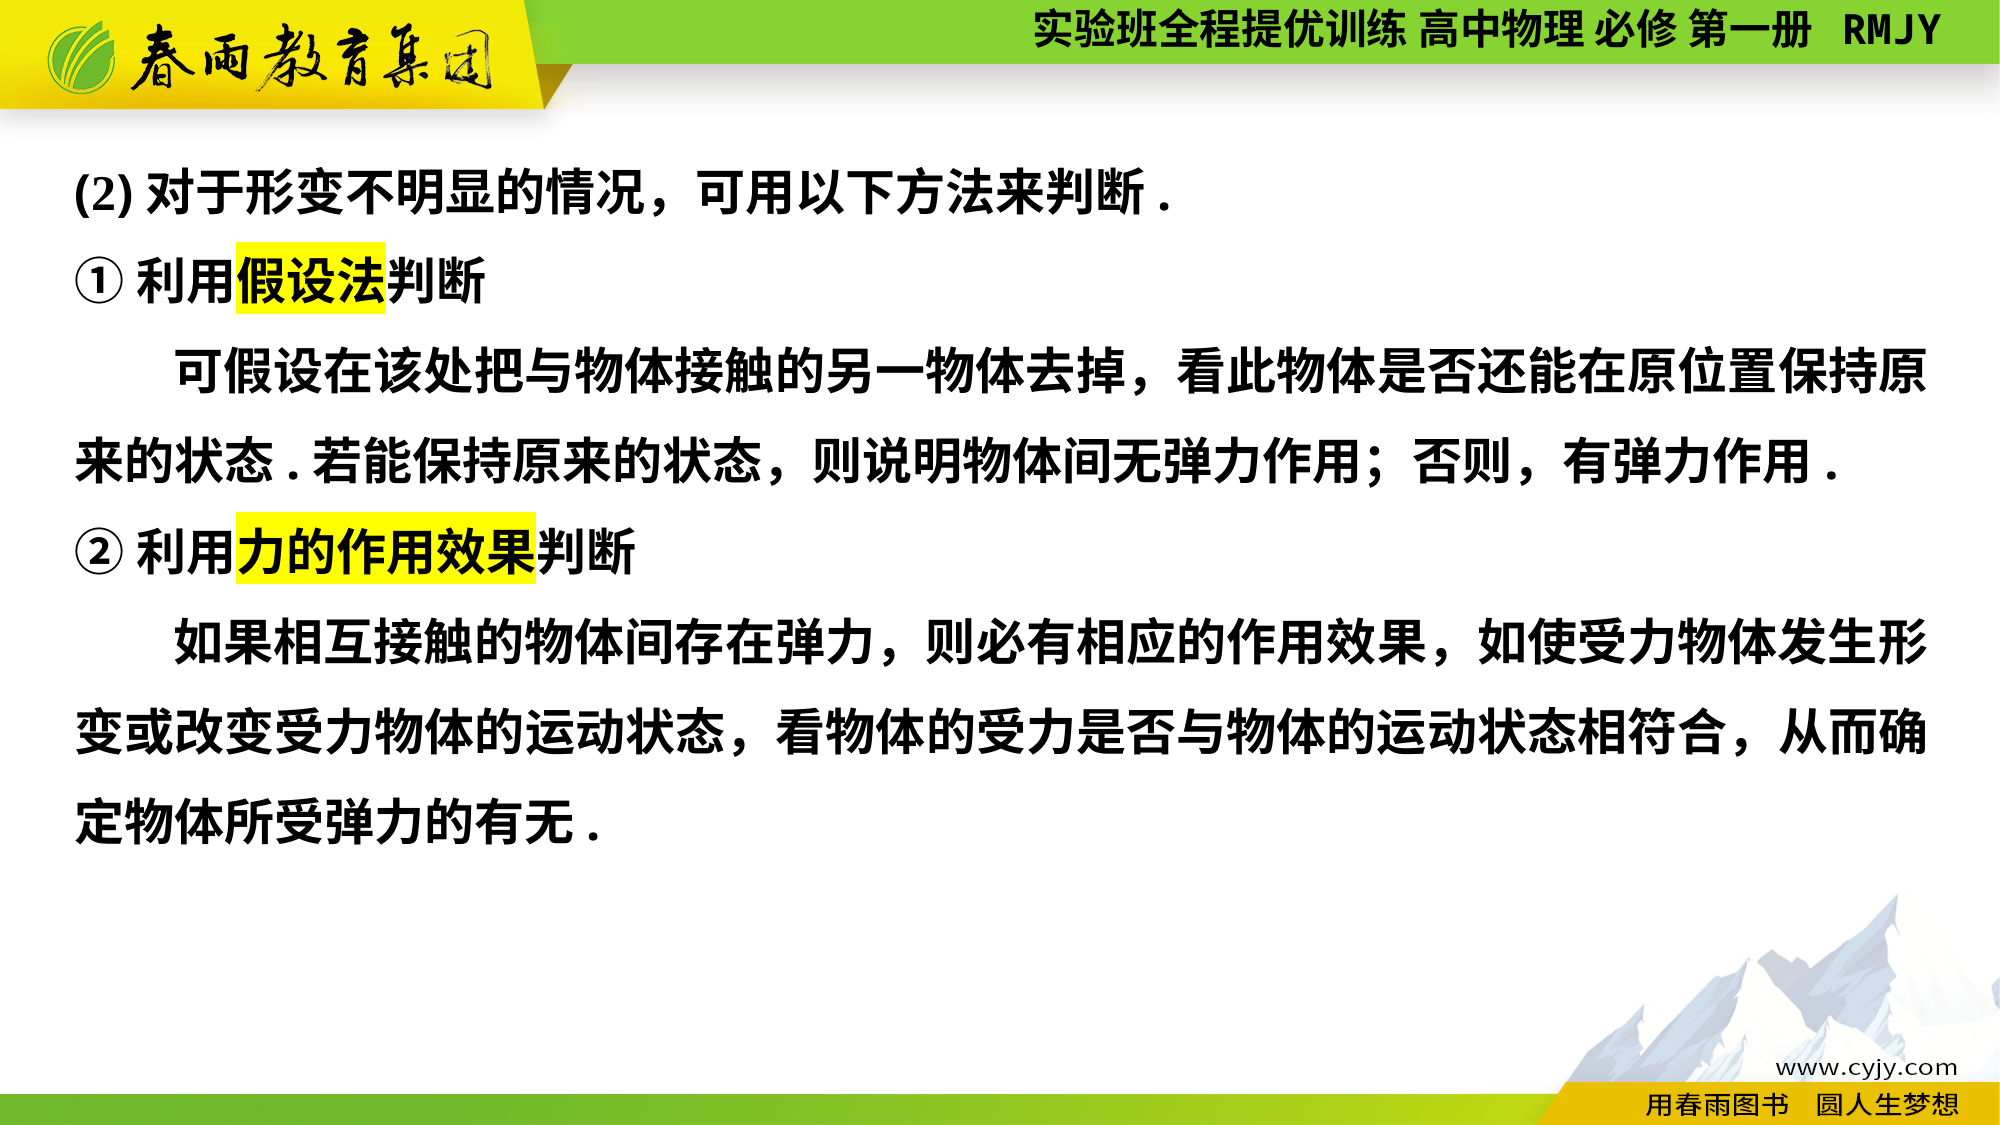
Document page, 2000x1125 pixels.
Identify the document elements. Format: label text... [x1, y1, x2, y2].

list (2)对于形变不明显的情况，可用以下方法来判断. ①利用假设法判断 可假设在该处把与物体接触的另一物体去掉，看此物体是否还能在原位置保持原来的状态.若能保持原来的状态，则说明物体间无弹力作用；否则，有弹力作用. ②利用力的作用效果判断 如果相互接触的物体间存在弹力，则必有相应的作用效果，如使受力物体发生形变或改变受力物体的运动状态，看物体的受力是否与物体的运动状态相符合，从而确定物体所受弹力的有无. [59, 122, 1944, 865]
picture [0, 0, 2000, 1125]
